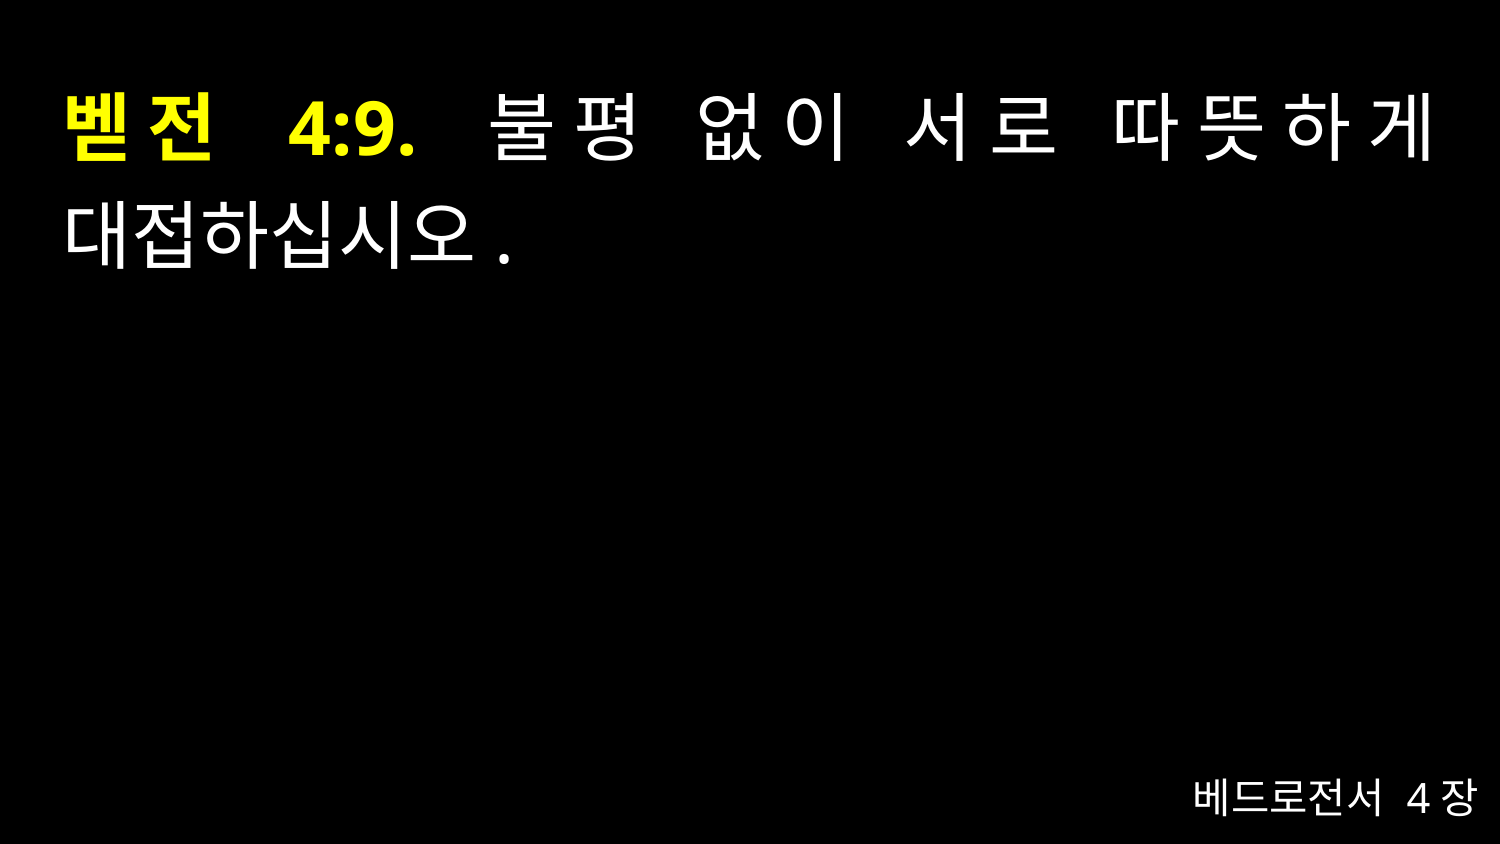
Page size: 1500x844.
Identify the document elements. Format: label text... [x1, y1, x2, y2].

title 벧전 4:9. 불평 없이 서로 따뜻하게 대접하십시오. [0, 0, 1500, 844]
subtitle 베드로전서 4장 [916, 770, 1500, 844]
